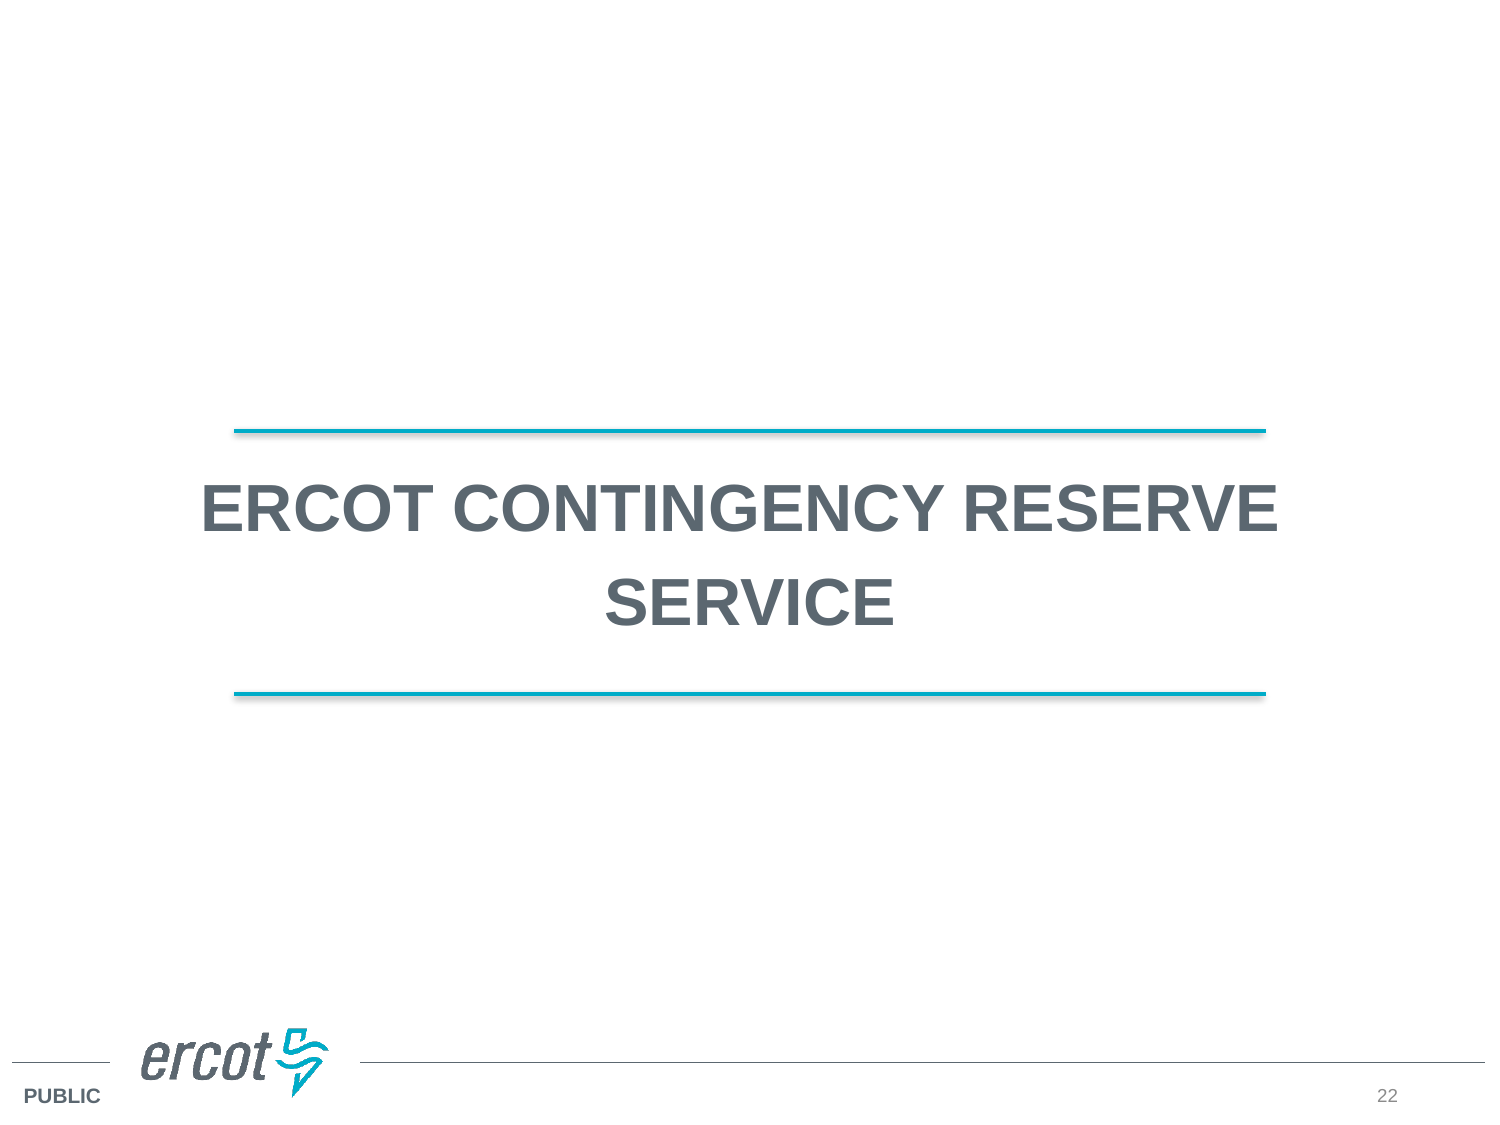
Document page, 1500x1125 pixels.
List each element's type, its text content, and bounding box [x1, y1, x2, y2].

slide_number 22 [1350, 1077, 1425, 1113]
list ERCOT Contingency Reserve Service [63, 457, 1437, 655]
picture [137, 1024, 332, 1100]
